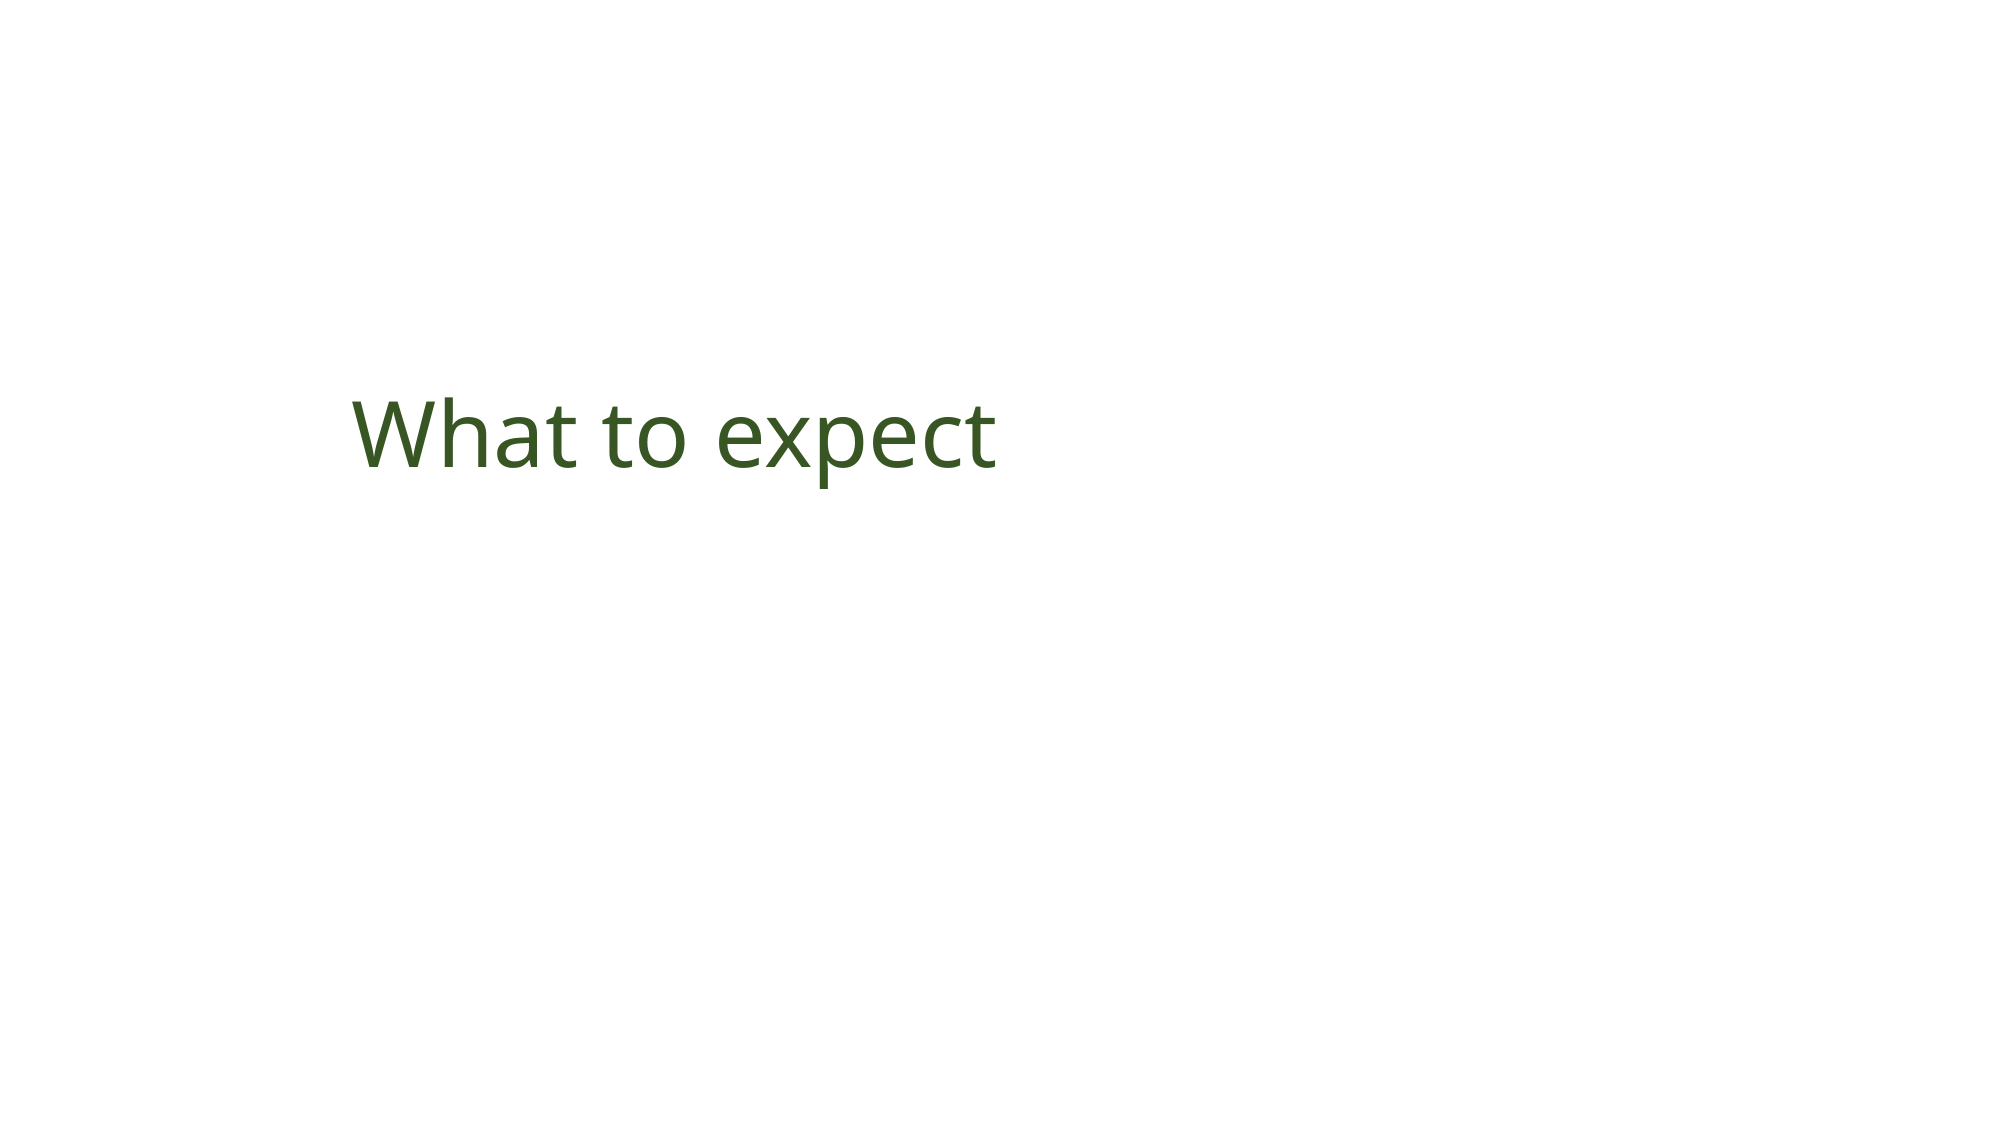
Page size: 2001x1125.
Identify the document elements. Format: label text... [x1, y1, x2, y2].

title What to expect [336, 344, 1687, 532]
